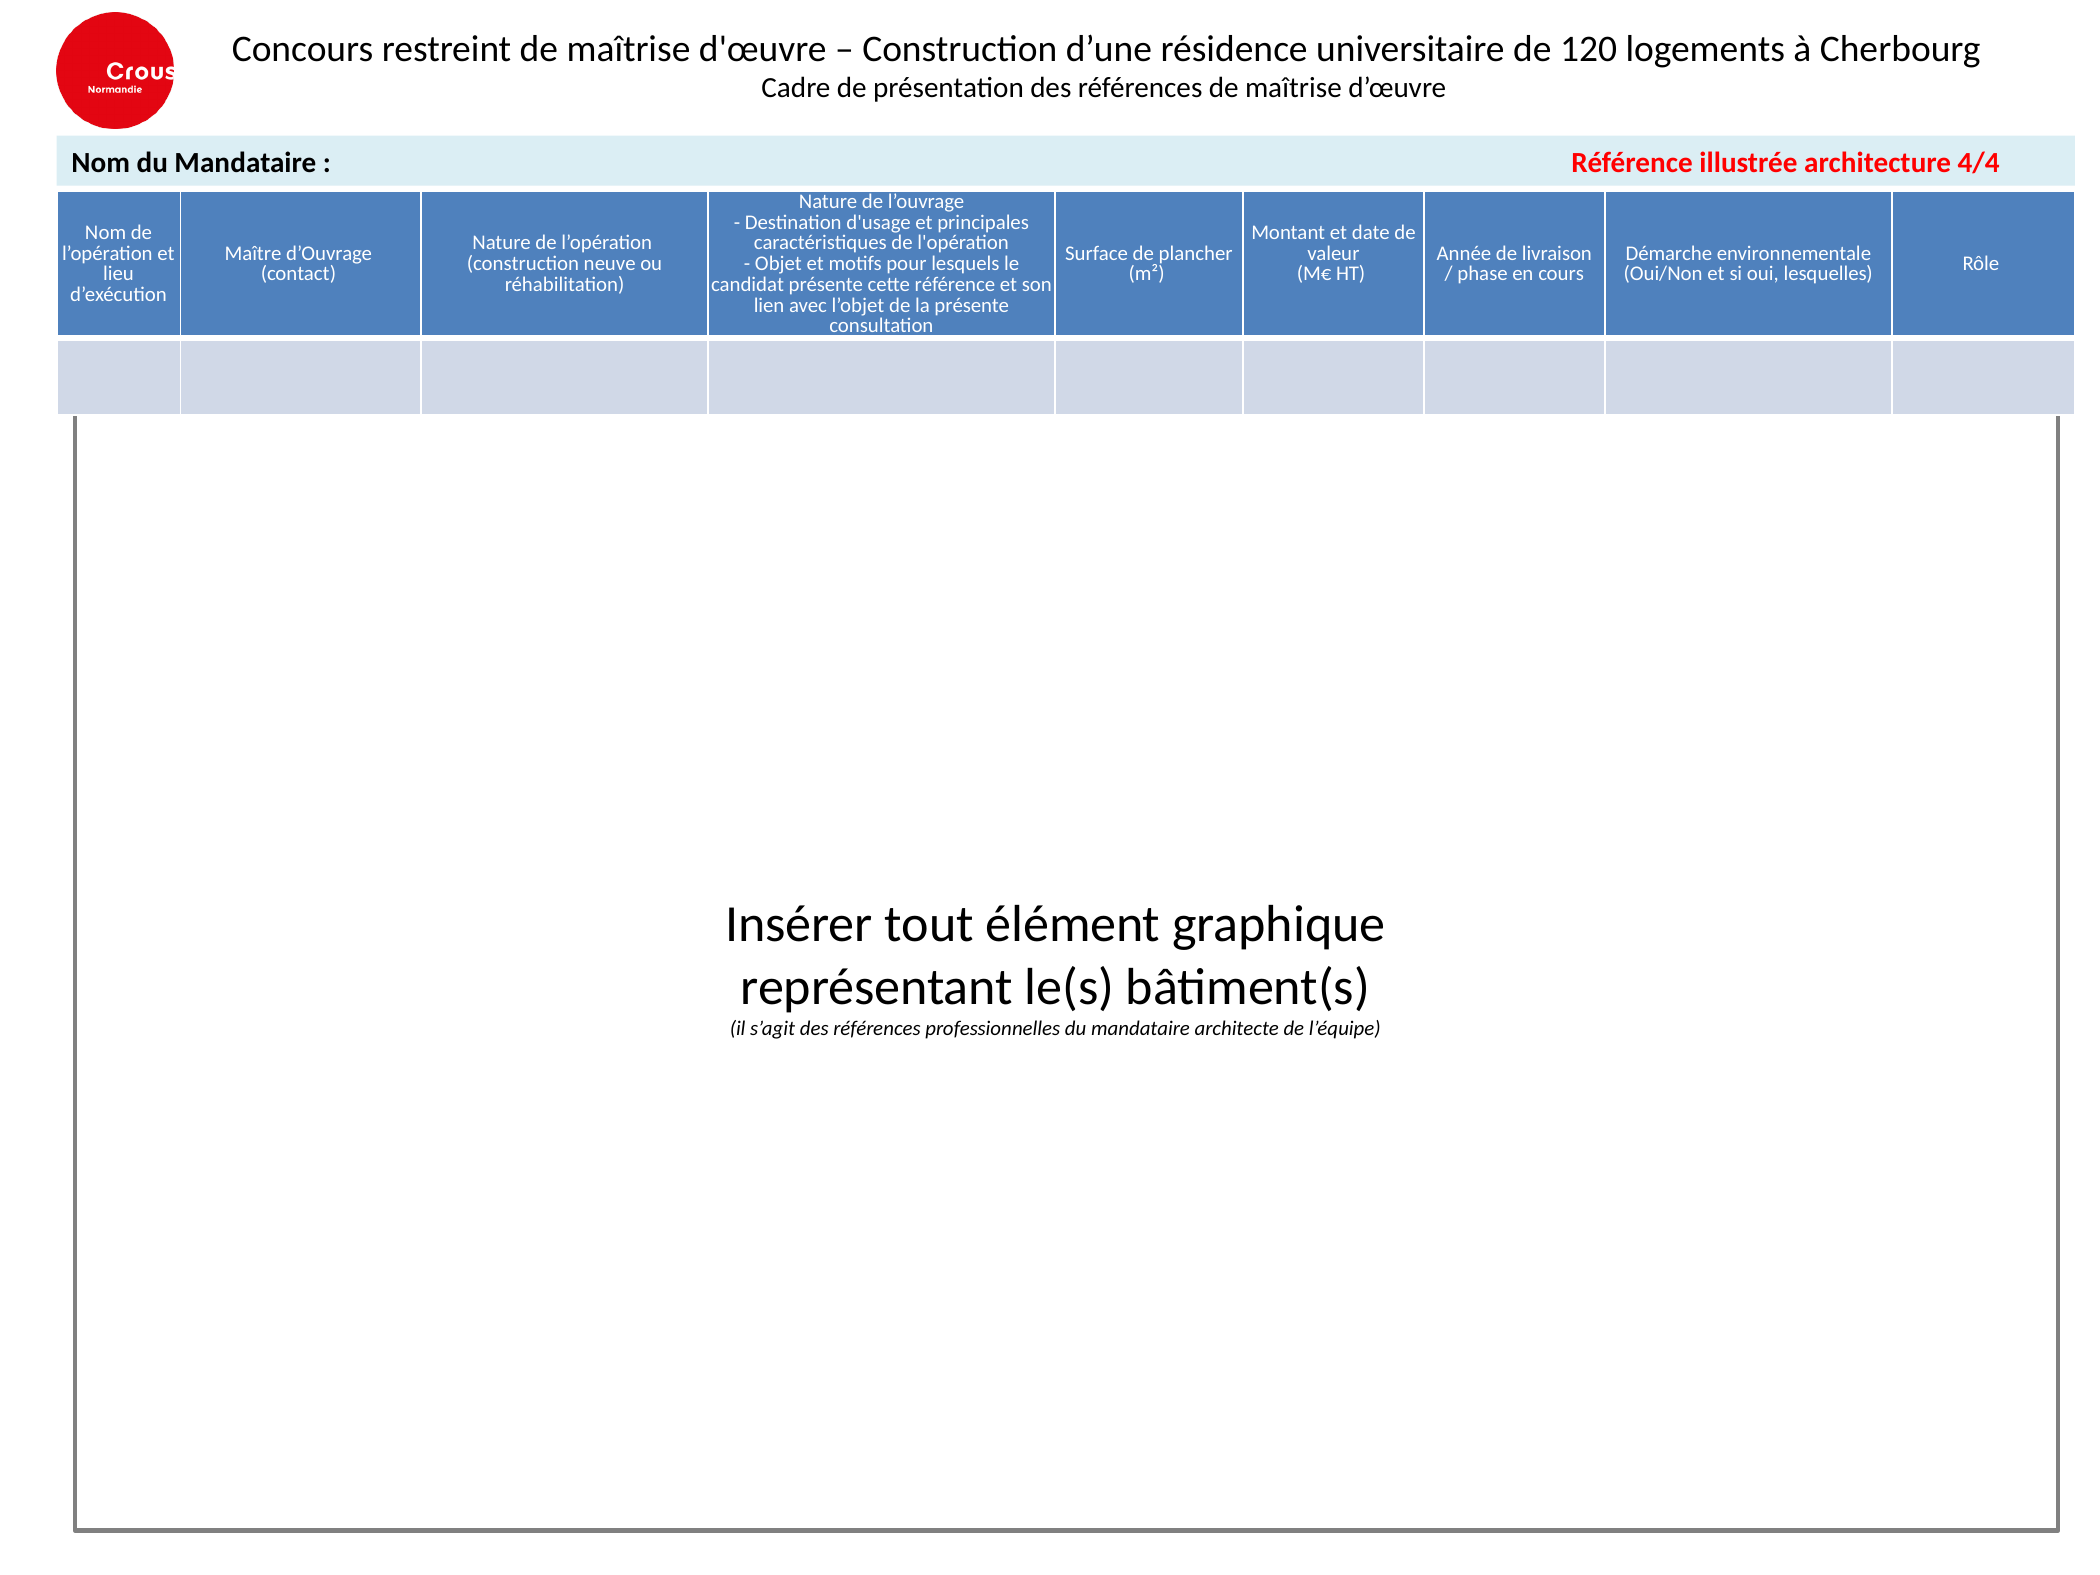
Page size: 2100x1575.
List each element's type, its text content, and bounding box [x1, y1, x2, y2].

table_cell [181, 341, 420, 414]
table_header Montant et date de valeur (M€ HT) [1244, 229, 1423, 335]
table_header Année de livraison / phase en cours [1425, 229, 1604, 335]
text_box Concours restreint de maîtrise d'œuvre – Construction d’une résidence universitaire de 120 logements à Cherbourg Cadre de présentation des références de maîtrise d’œuvre [139, 16, 2075, 229]
table_header Rôle [1893, 229, 2074, 335]
picture [56, 12, 174, 130]
text_box Nom du Mandataire : Référence illustrée architecture 4/4 [56, 136, 139, 186]
table_header Nature de l’opération (construction neuve ou réhabilitation) [422, 229, 707, 335]
table_header Surface de plancher (m²) [1056, 229, 1242, 335]
table_cell [1606, 341, 1891, 414]
table_cell [422, 341, 707, 414]
table_header Nom de l’opération et lieu d’exécution [58, 192, 180, 335]
text_box [73, 416, 2060, 1533]
table_cell [58, 341, 180, 414]
table_cell [1244, 341, 1423, 414]
text_box Insérer tout élément graphique représentant le(s) bâtiment(s) (il s’agit des références professionnelles du mandataire architecte de l’équipe) [671, 882, 1440, 1135]
table_cell [709, 341, 1054, 414]
table_cell [1893, 341, 2074, 414]
table_cell [1425, 341, 1604, 414]
table_header Démarche environnementale (Oui/Non et si oui, lesquelles) [1606, 229, 1891, 335]
table_header Nature de l’ouvrage - Destination d'usage et principales caractéristiques de l'opération - Objet et motifs pour lesquels le candidat présente cette référence et son lien avec l’objet de la présente consultation [709, 229, 1054, 335]
table_header Maître d’Ouvrage (contact) [181, 229, 420, 335]
table_cell [1056, 341, 1242, 414]
